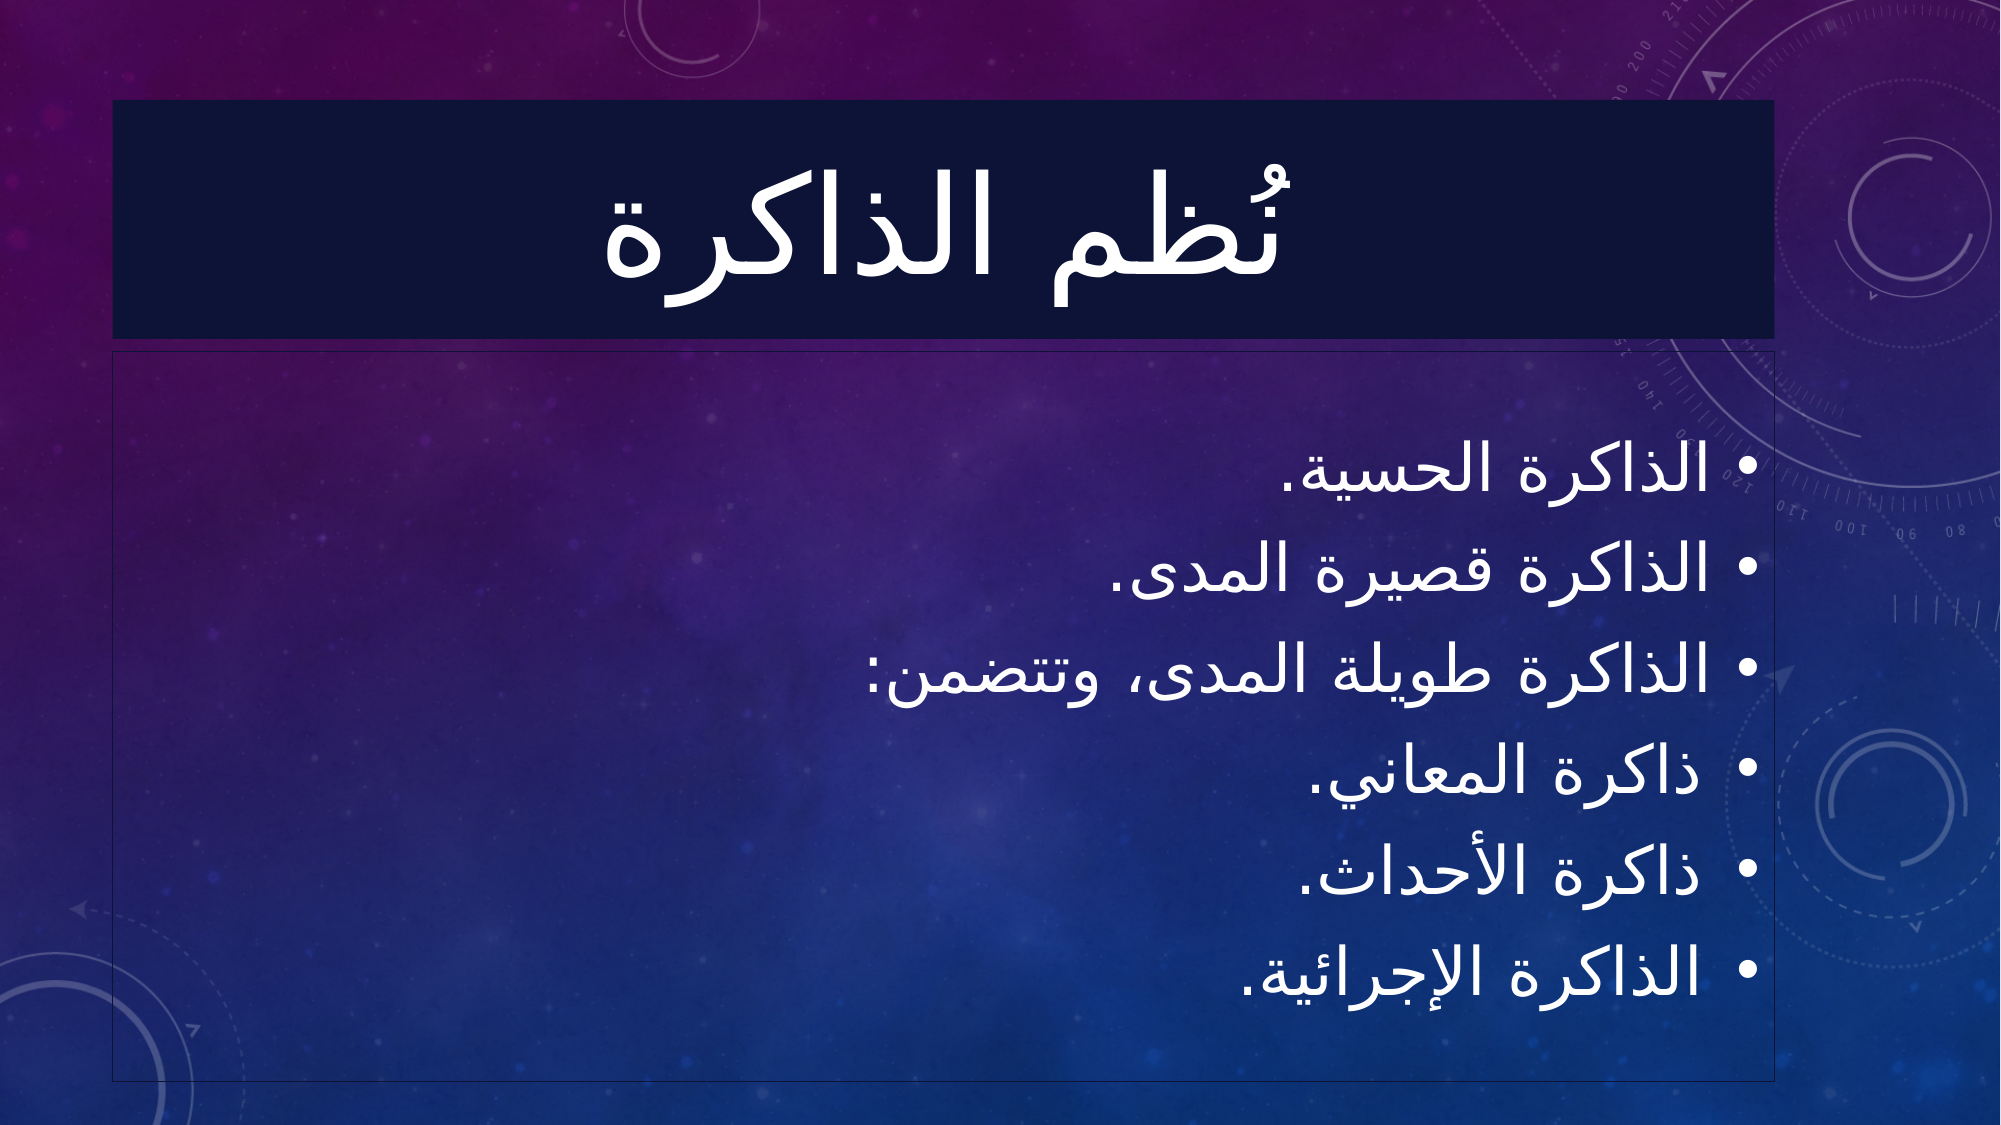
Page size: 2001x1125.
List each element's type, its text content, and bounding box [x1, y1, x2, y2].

title نُظم الذاكرة [112, 99, 1775, 339]
picture [0, 0, 2001, 1125]
list الذاكرة الحسية. الذاكرة قصيرة المدى. الذاكرة طويلة المدى، وتتضمن: ذاكرة المعاني. ذاكرة الأحداث. الذاكرة الإجرائية. [112, 351, 1775, 1082]
